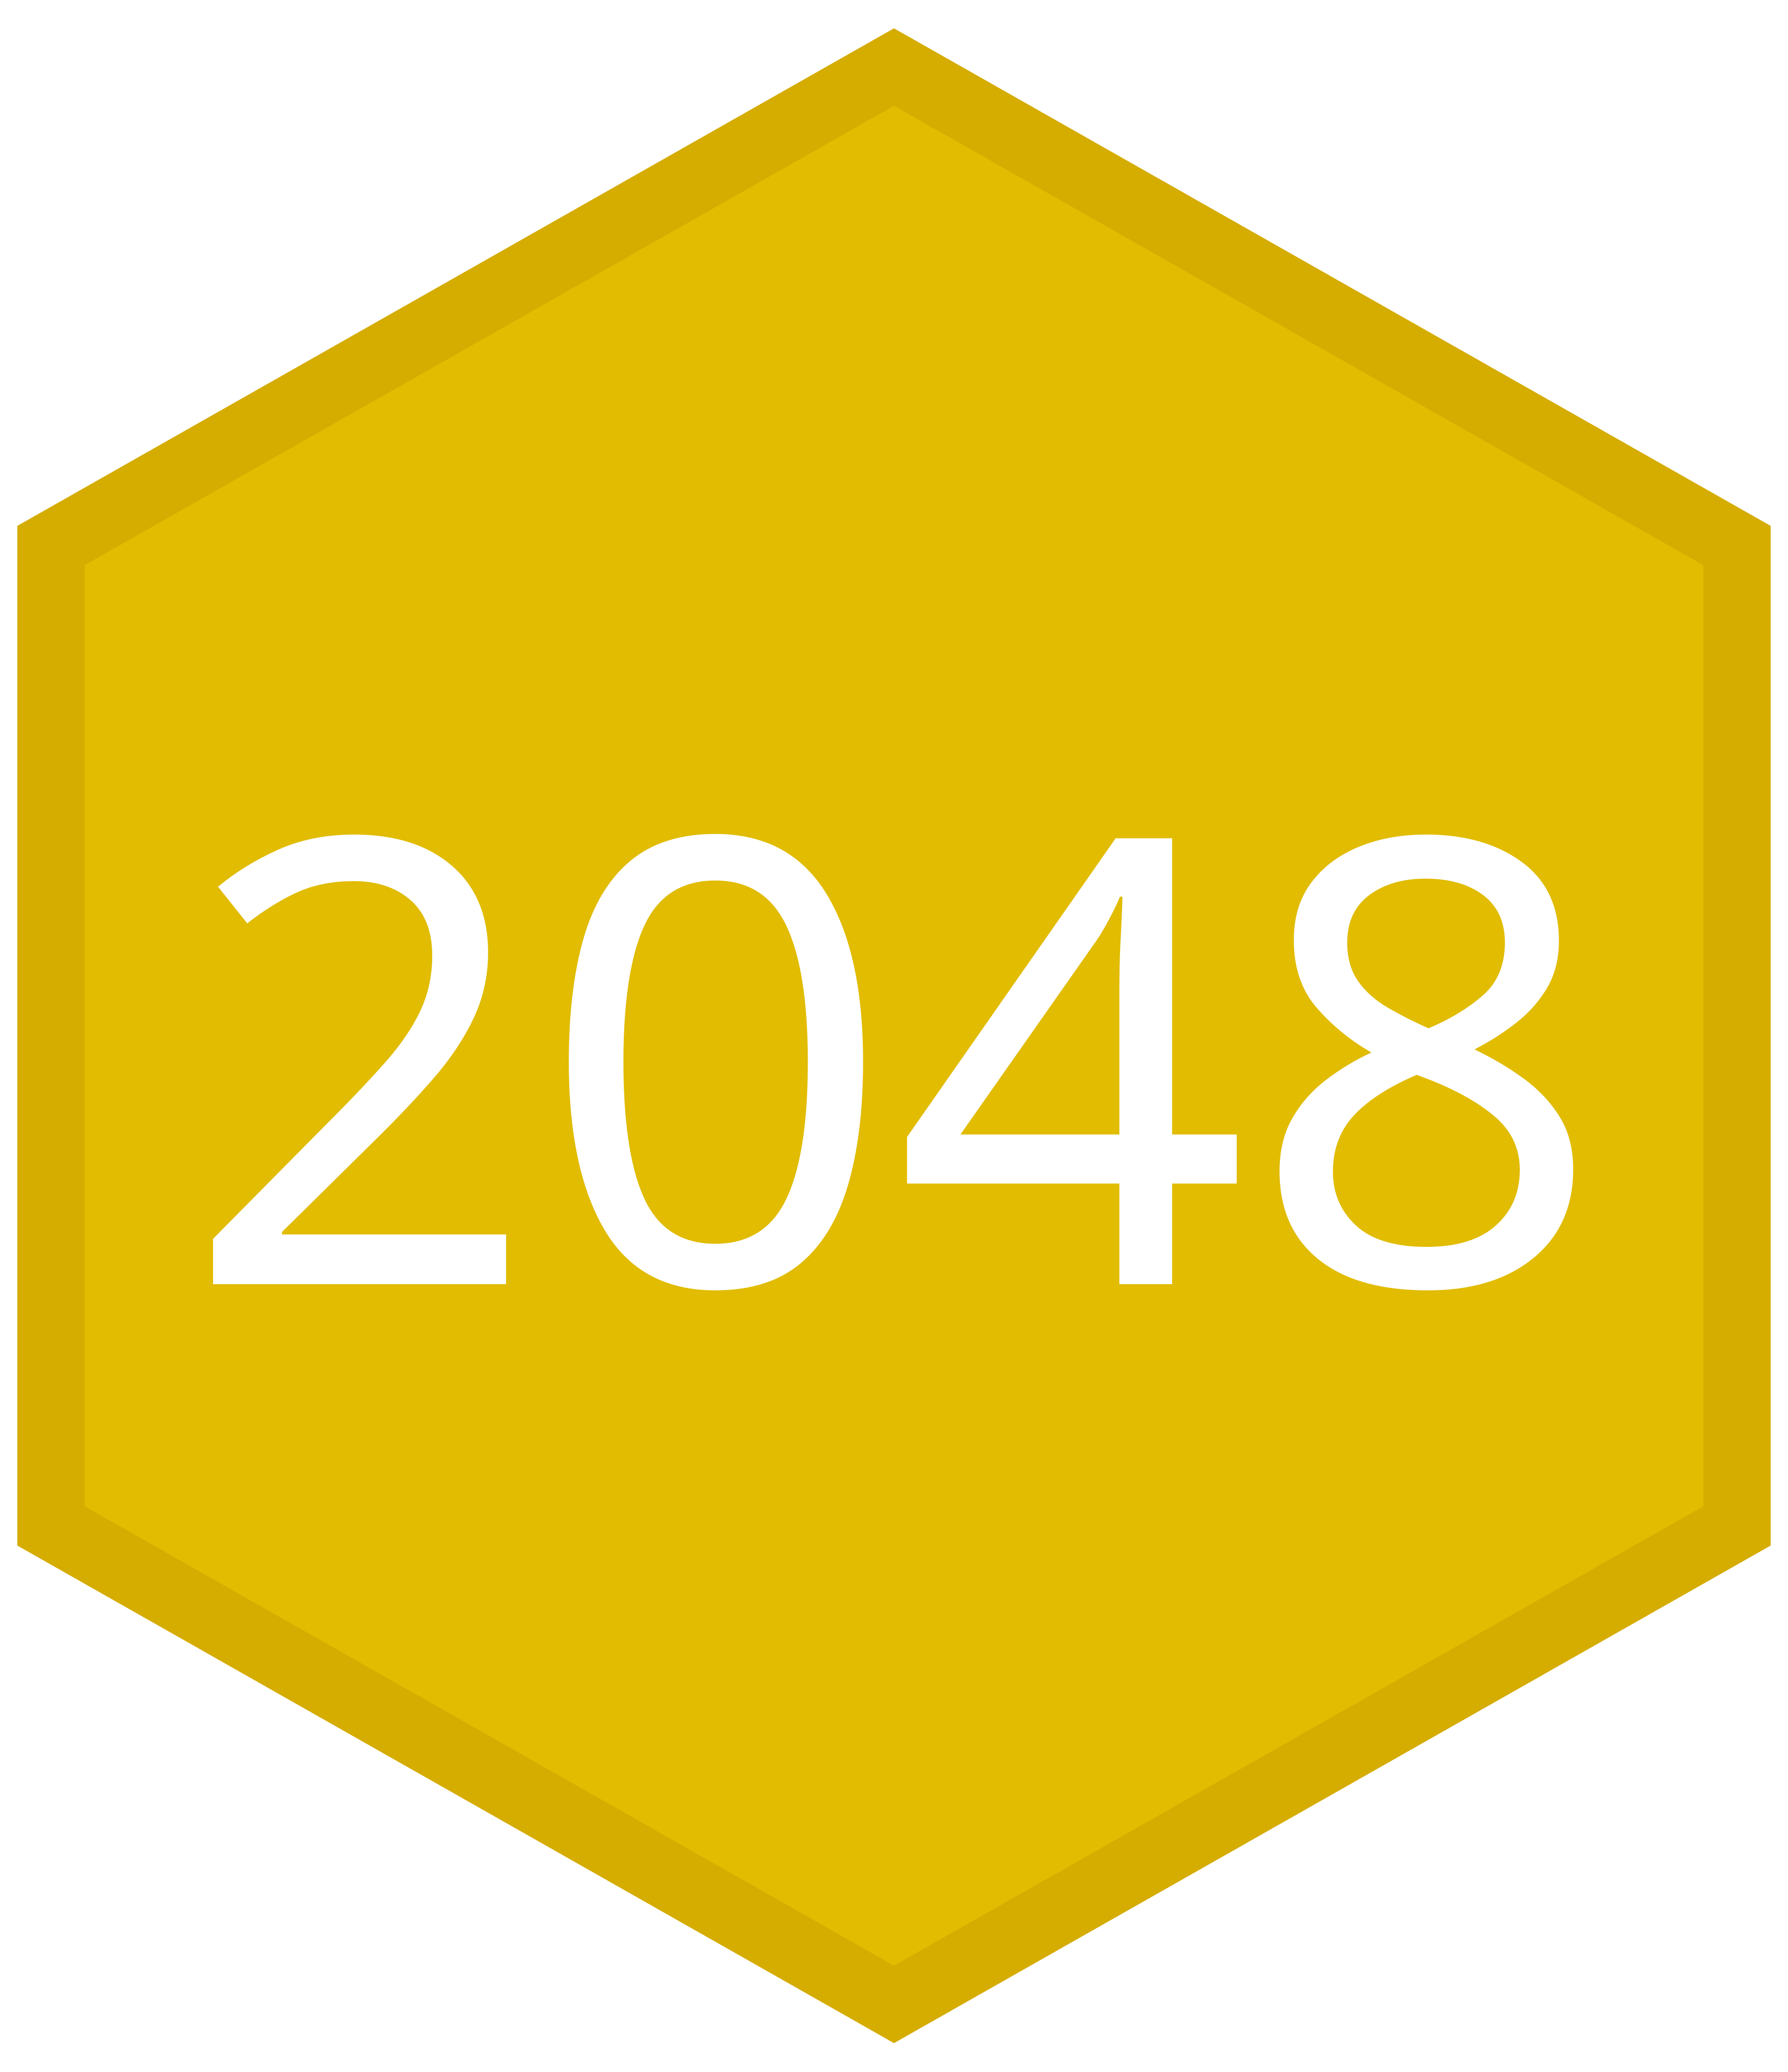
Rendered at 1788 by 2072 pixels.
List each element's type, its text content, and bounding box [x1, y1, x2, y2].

text_box 2048 [83, 659, 1705, 1412]
text_box [50, 66, 1738, 2005]
